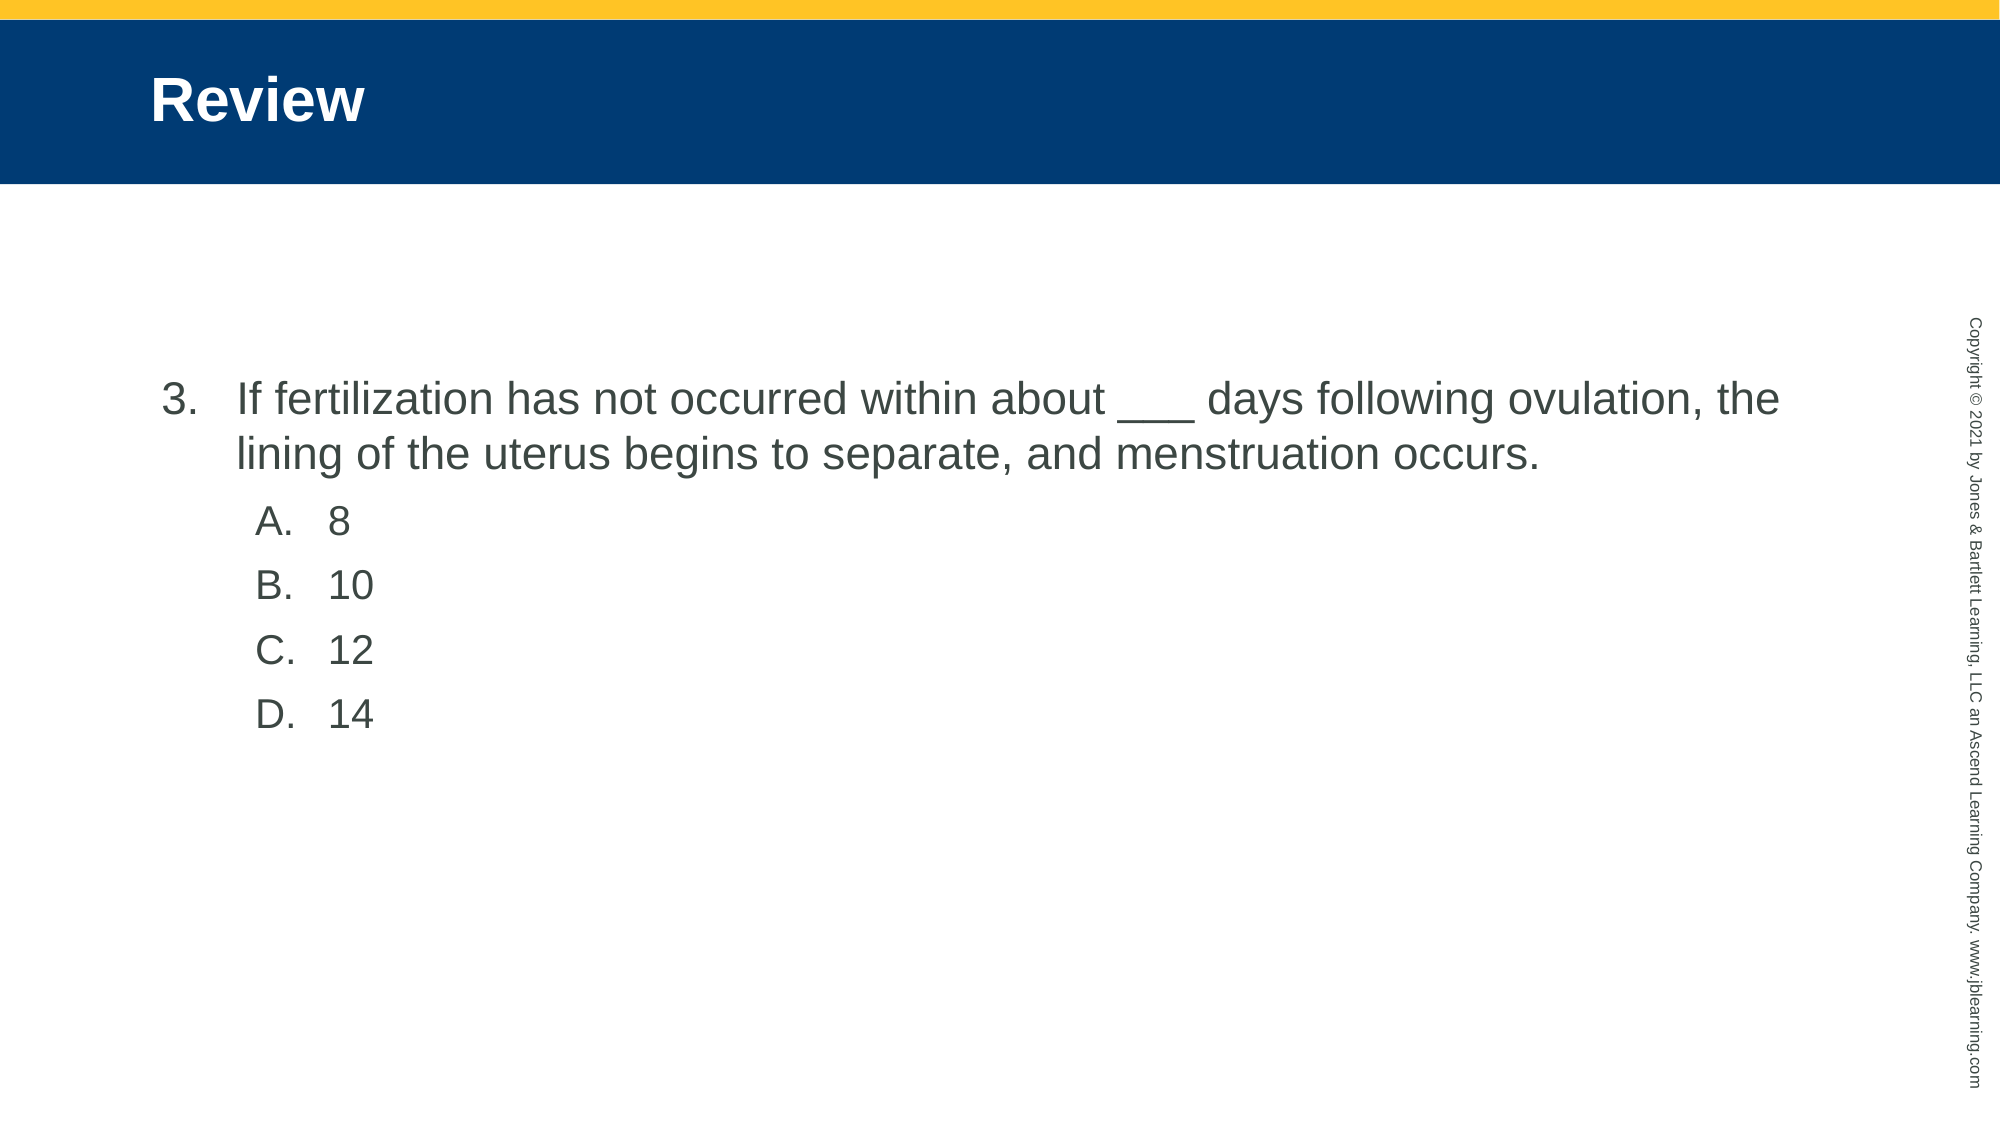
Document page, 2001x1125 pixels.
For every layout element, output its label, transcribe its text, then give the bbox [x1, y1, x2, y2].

list If fertilization has not occurred within about ___ days following ovulation, the lining of the uterus begins to separate, and menstruation occurs. 8 10 12 14 [146, 361, 1859, 1016]
title Review [0, 19, 2000, 185]
